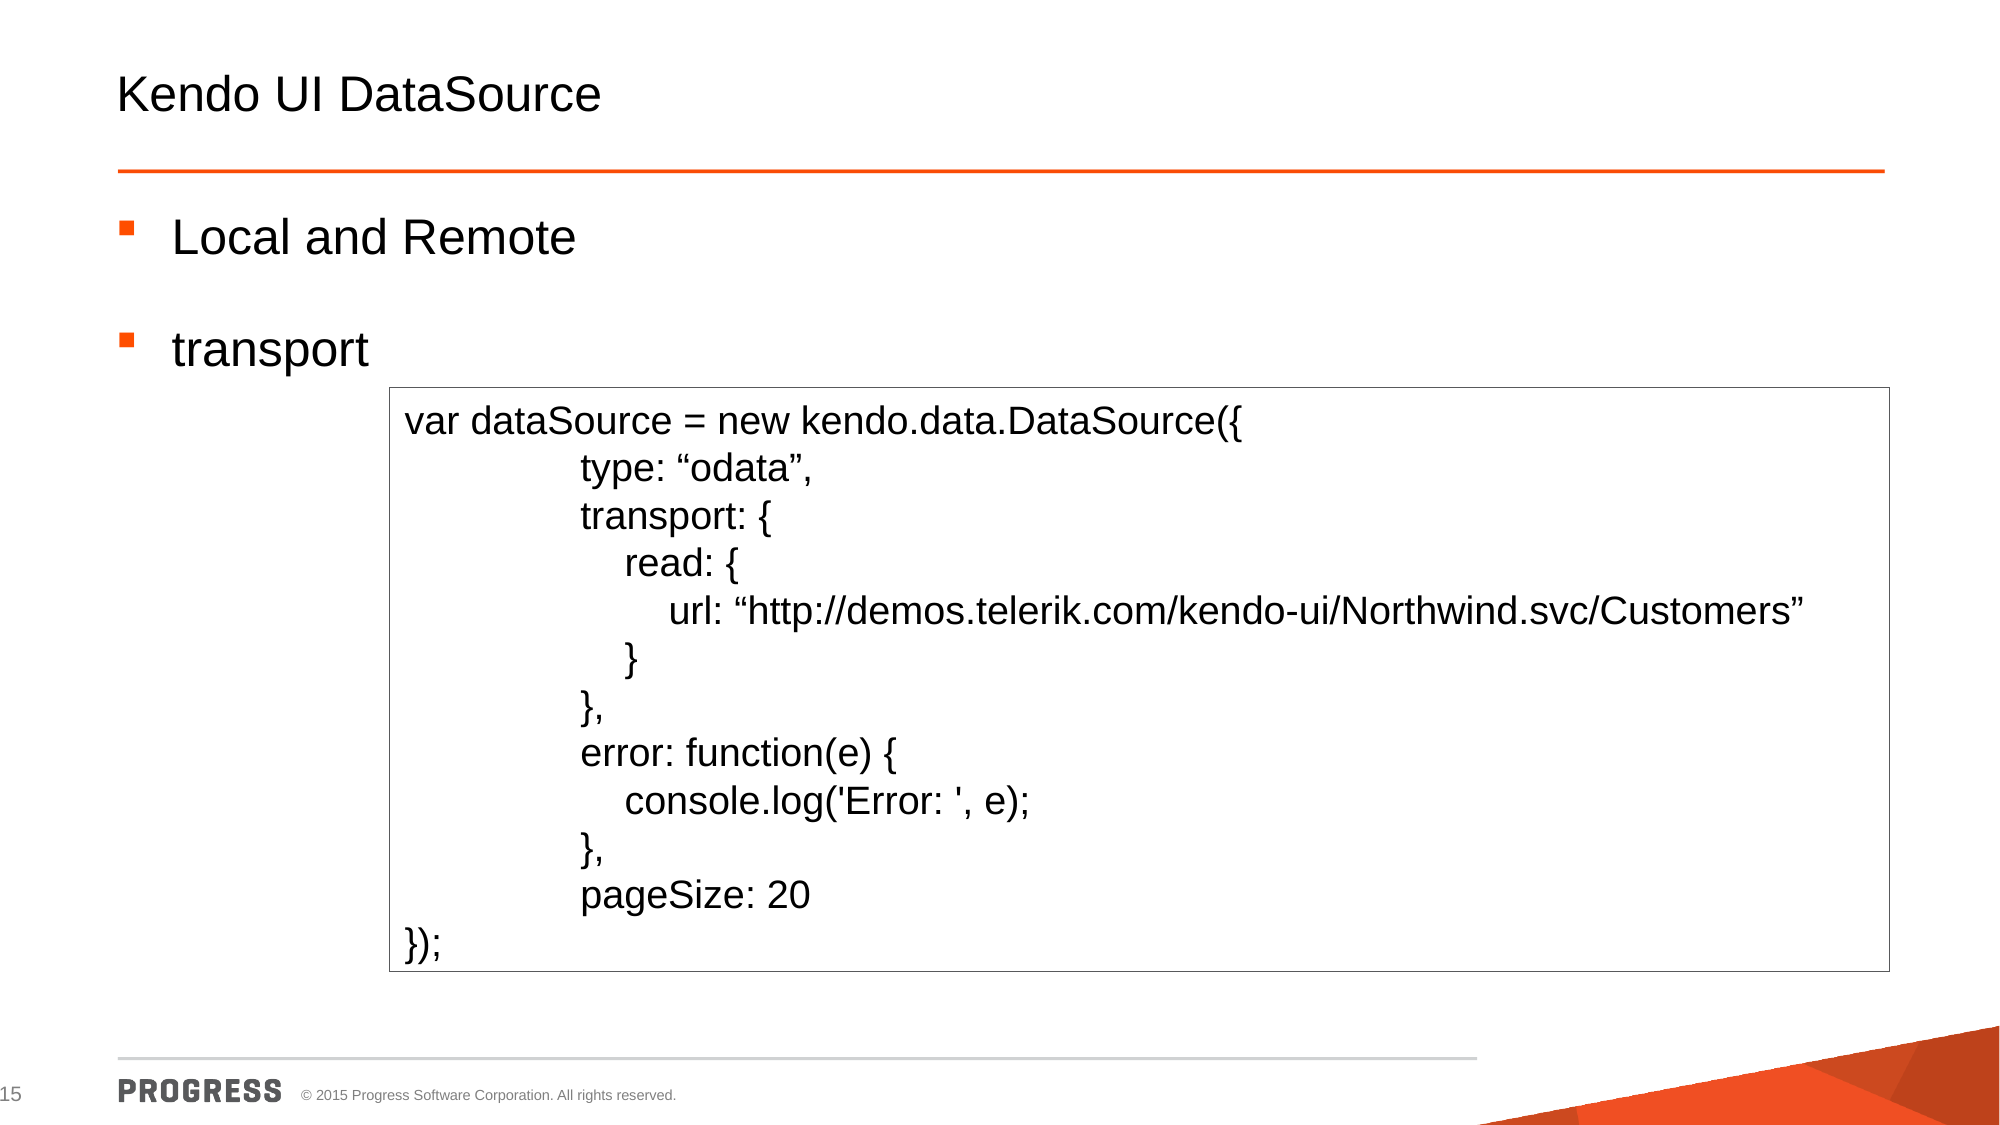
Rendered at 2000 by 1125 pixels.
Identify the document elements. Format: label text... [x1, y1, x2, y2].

list Local and Remote transport [100, 196, 1801, 1068]
picture [0, 0, 2000, 1125]
title Kendo UI DataSource [100, 60, 1874, 132]
text_box var dataSource = new kendo.data.DataSource({ type: “odata”, transport: { read: { url: “http://demos.telerik.com/kendo-ui/Northwind.svc/Customers” } }, error: function(e) { console.log('Error: ', e); }, pageSize: 20 }); [389, 387, 1890, 972]
